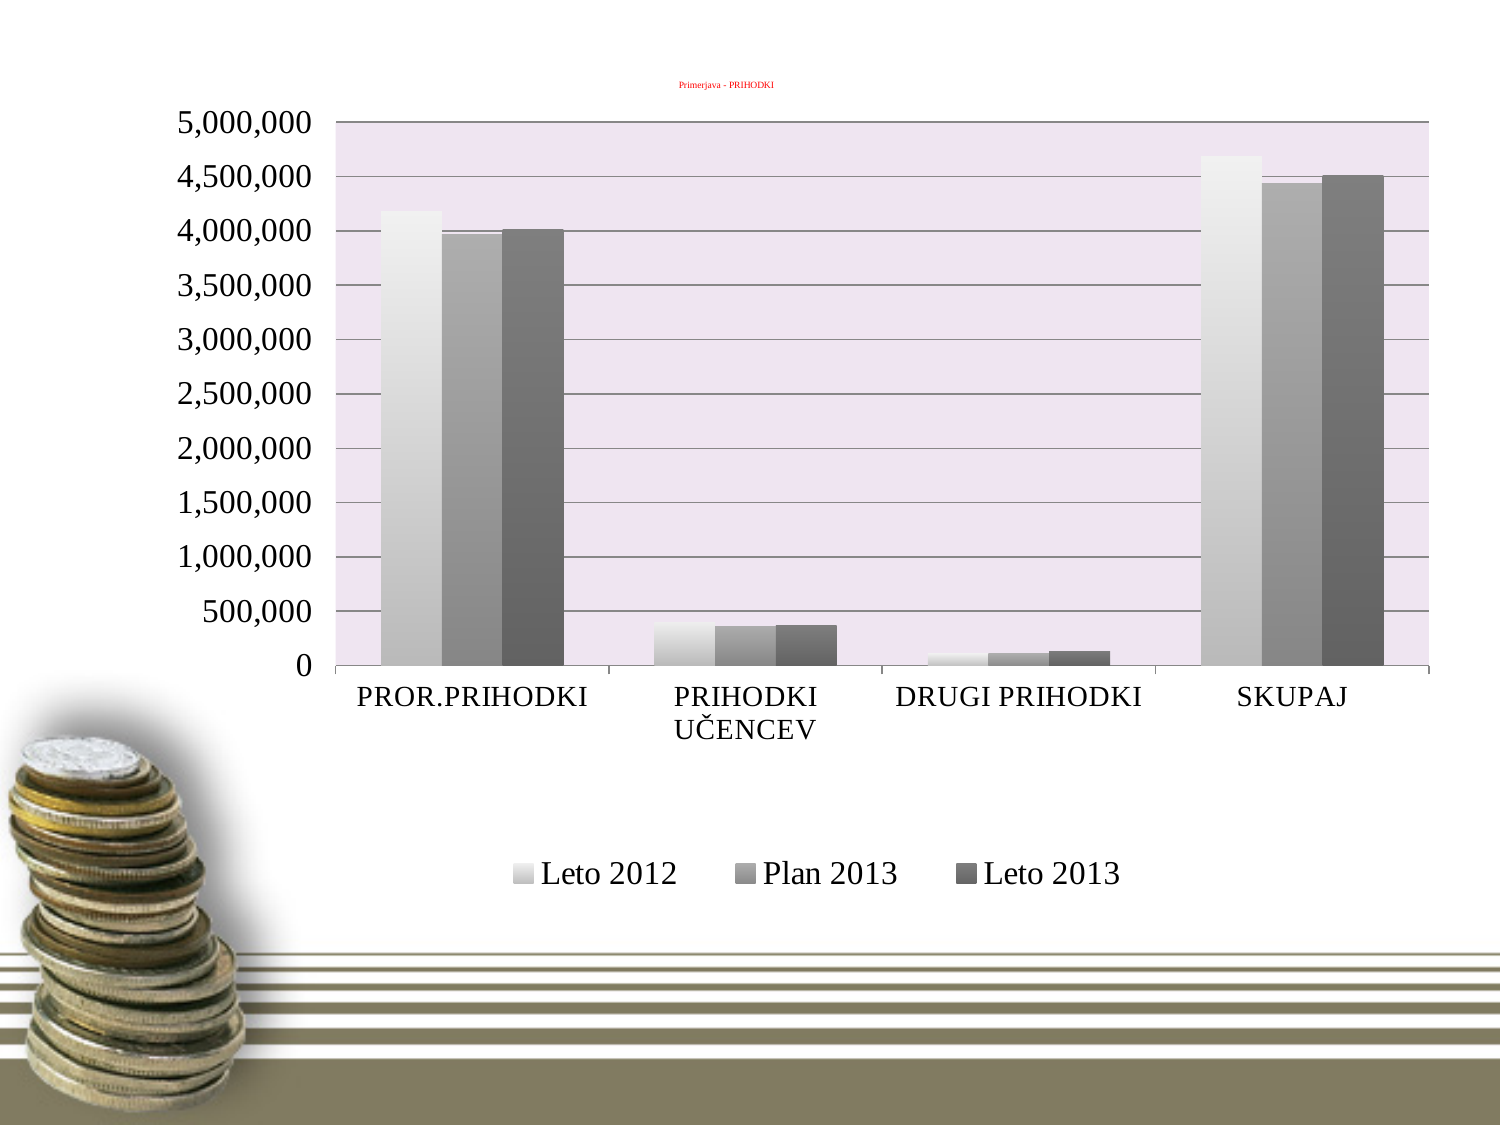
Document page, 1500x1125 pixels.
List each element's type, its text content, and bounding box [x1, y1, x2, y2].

picture [0, 0, 1500, 1125]
title Primerjava - PRIHODKI [175, 58, 1278, 92]
chart [34, 93, 1430, 1044]
